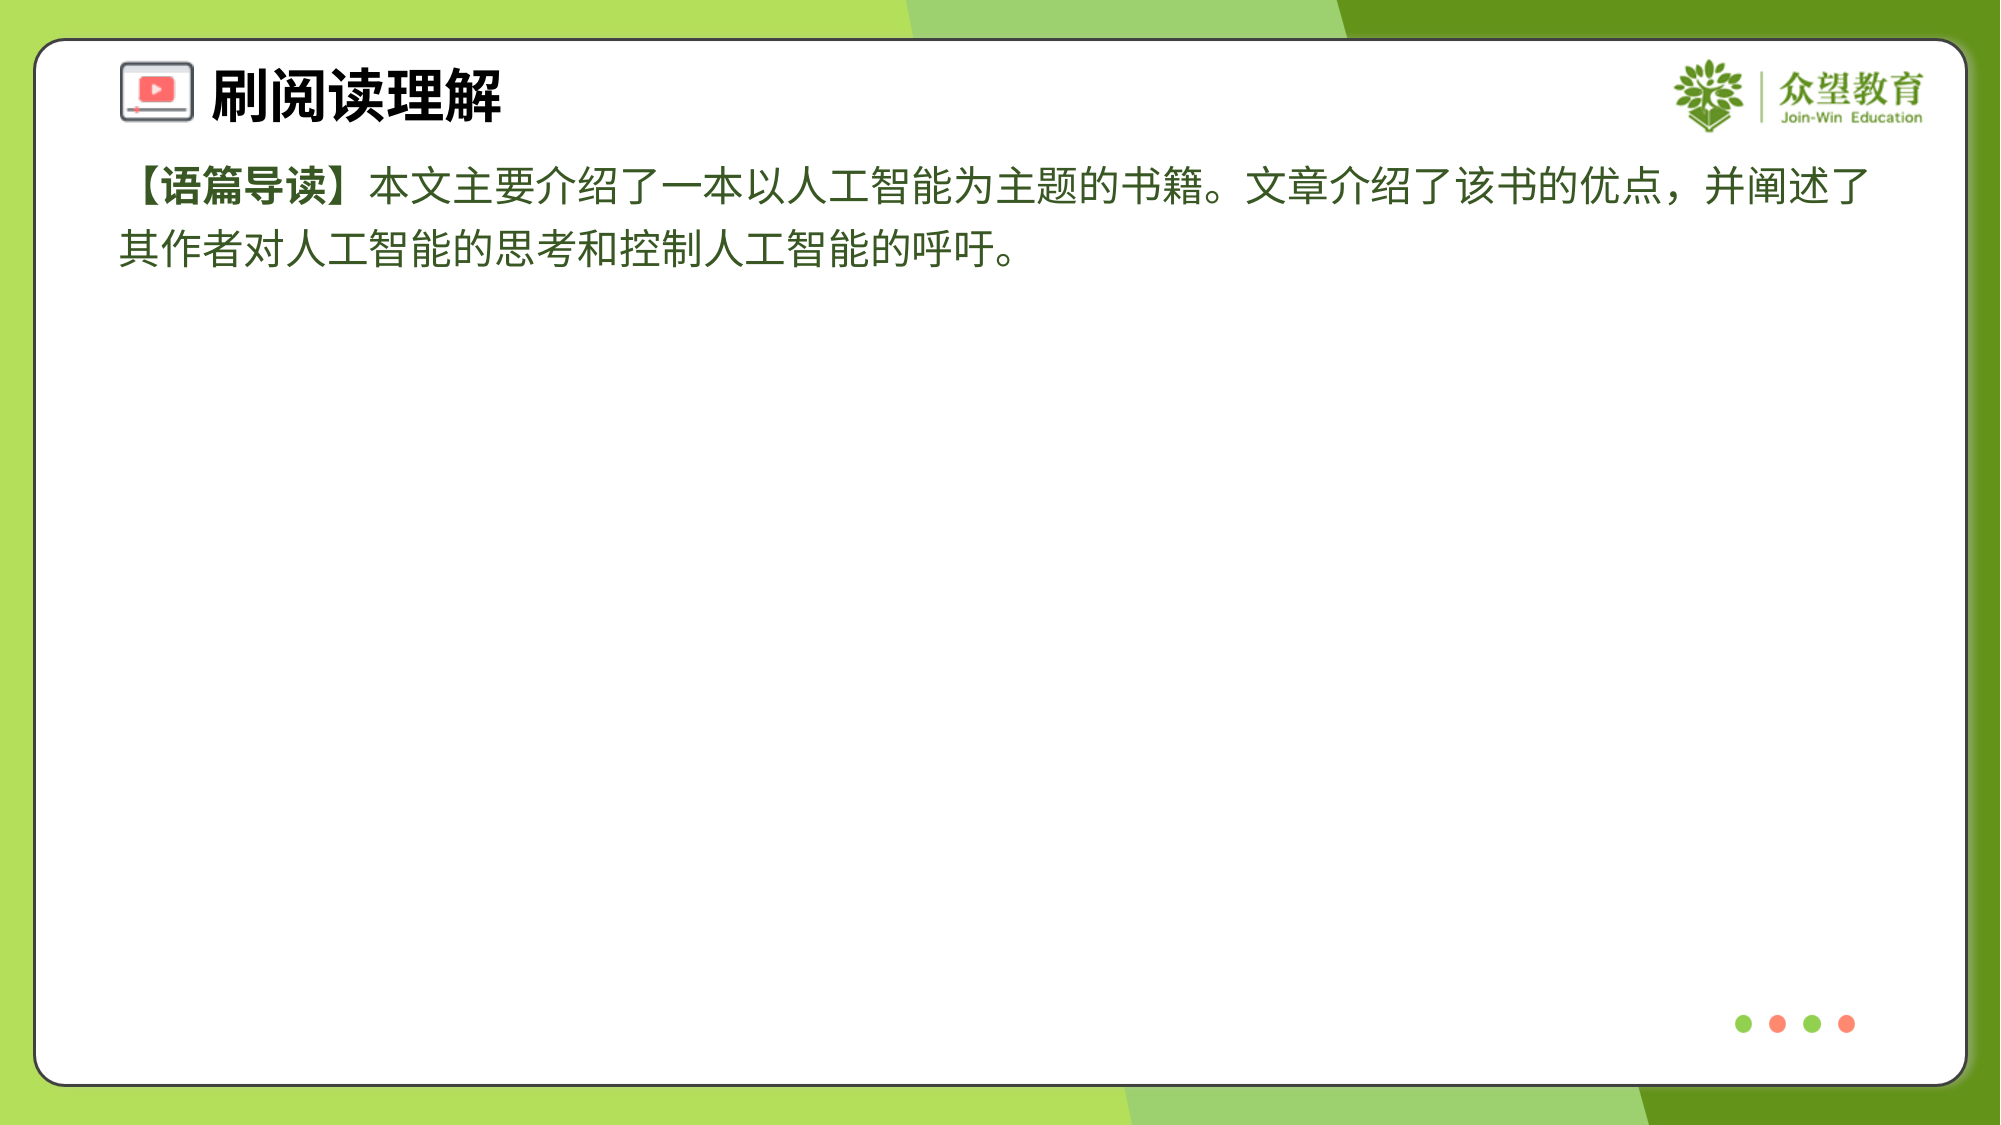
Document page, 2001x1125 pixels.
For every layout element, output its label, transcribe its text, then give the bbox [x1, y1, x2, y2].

picture [0, 0, 2000, 1125]
text_box 【语篇导读】本文主要介绍了一本以人工智能为主题的书籍。文章介绍了该书的优点，并阐述了其作者对人工智能的思考和控制人工智能的呼吁。 [118, 147, 1883, 268]
